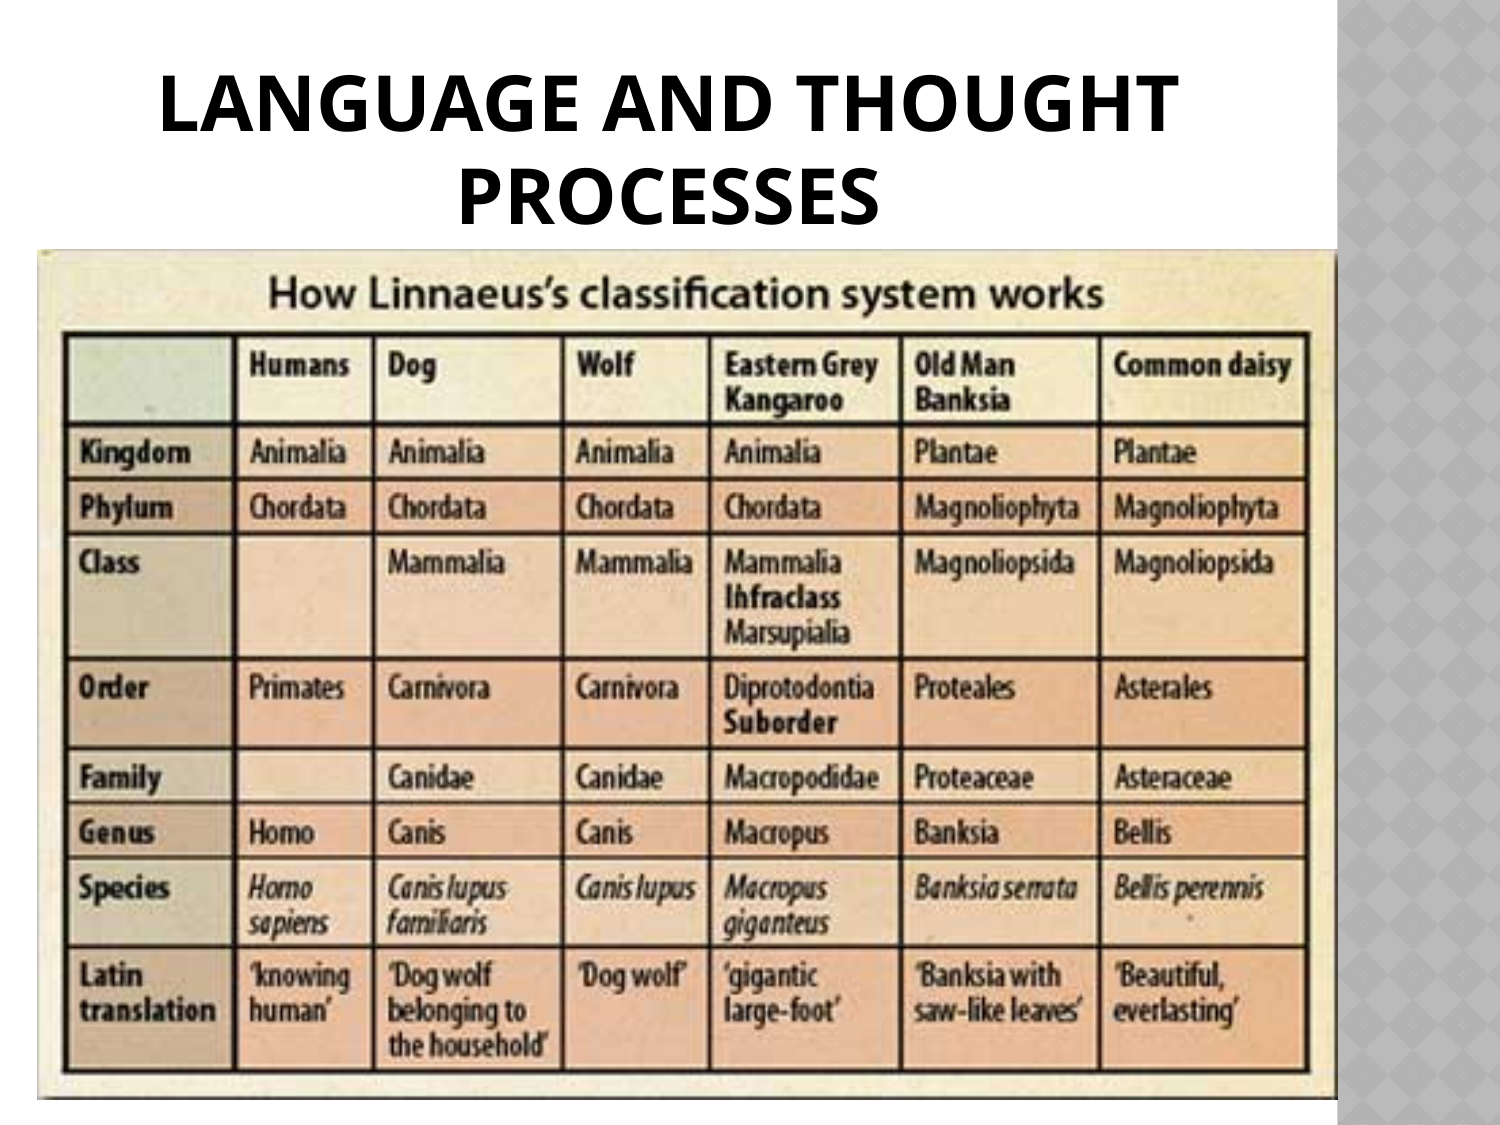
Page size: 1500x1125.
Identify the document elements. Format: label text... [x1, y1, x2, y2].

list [37, 249, 1338, 1101]
title Language and thought processes [75, 52, 1263, 240]
